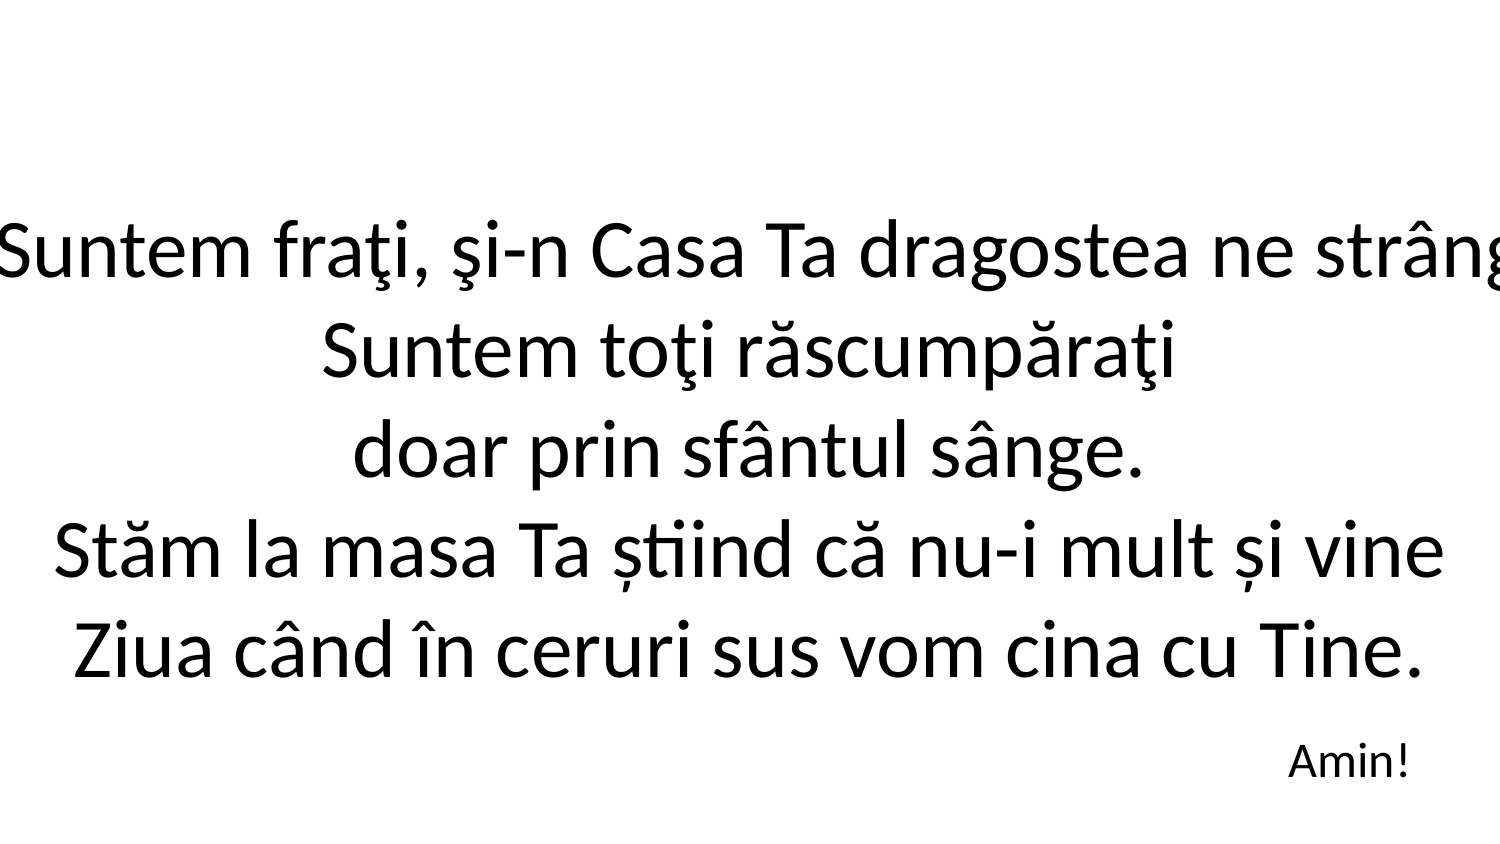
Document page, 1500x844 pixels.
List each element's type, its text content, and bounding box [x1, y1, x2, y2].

text_box 3. Suntem fraţi, şi-n Casa Ta dragostea ne strânge, Suntem toţi răscumpăraţi doar prin sfântul sânge. Stăm la masa Ta știind că nu-i mult și vine Ziua când în ceruri sus vom cina cu Tine. [0, 142, 1500, 702]
text_box Amin! [1273, 674, 1427, 795]
